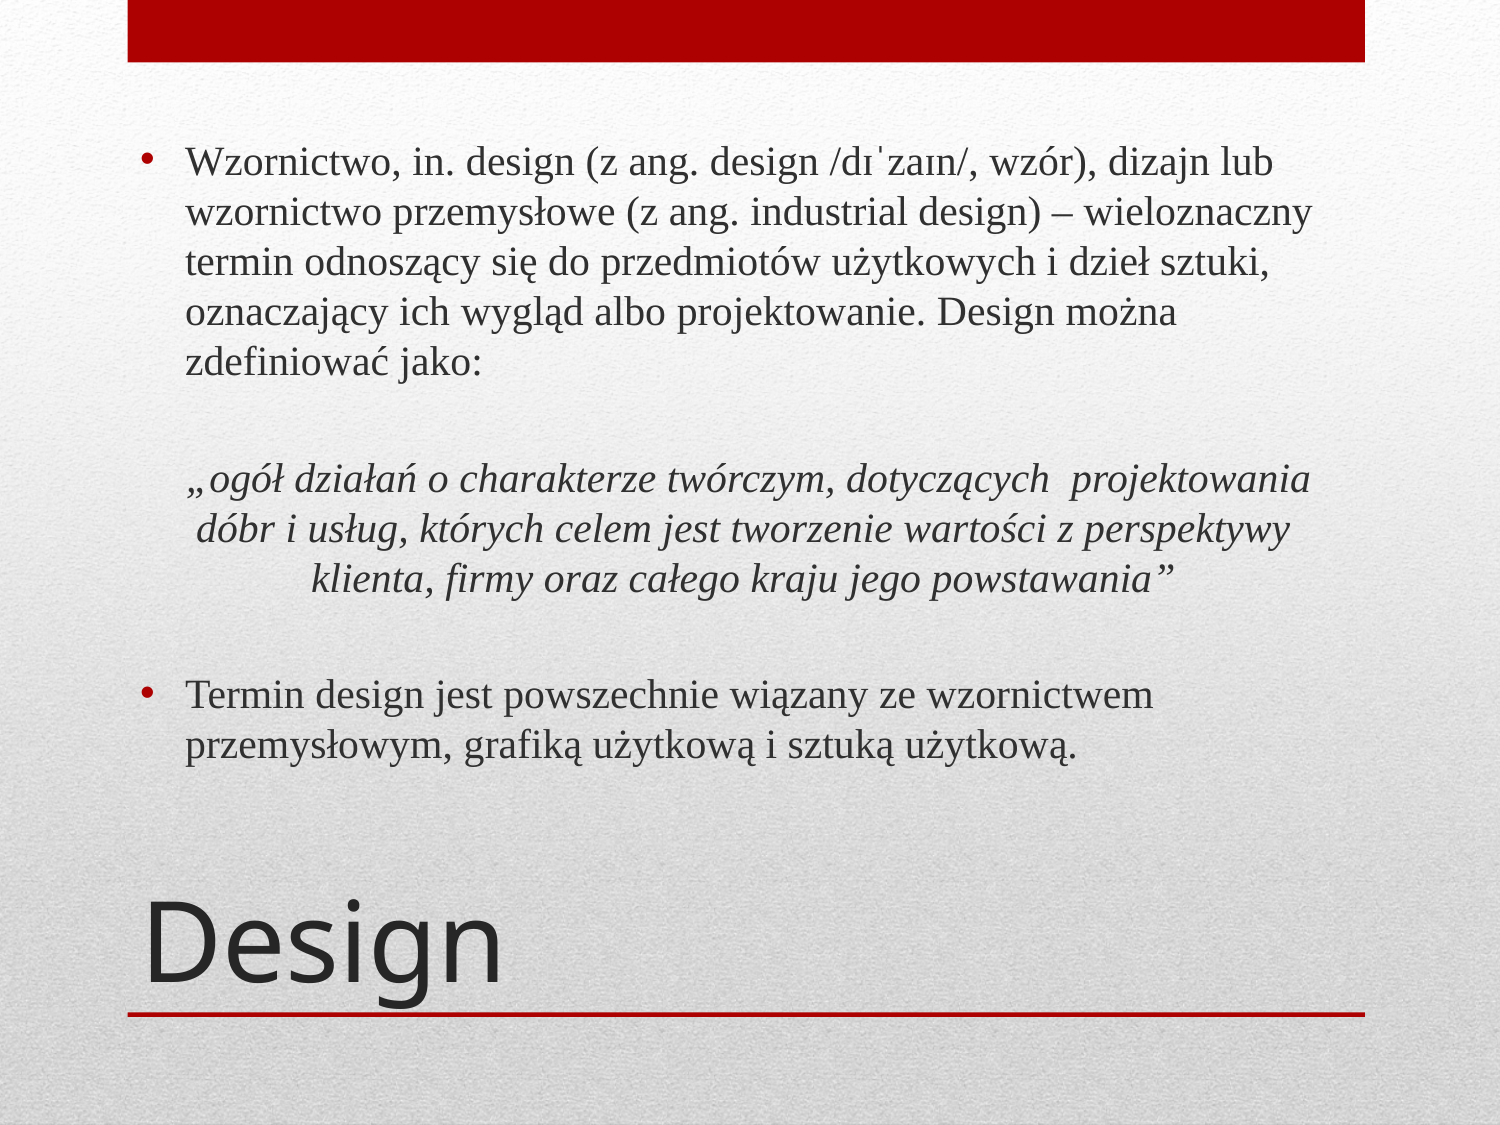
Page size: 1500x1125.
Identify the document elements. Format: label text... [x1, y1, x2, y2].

list Wzornictwo, in. design (z ang. design /dɪˈzaɪn/, wzór), dizajn lub wzornictwo przemysłowe (z ang. industrial design) – wieloznaczny termin odnoszący się do przedmiotów użytkowych i dzieł sztuki, oznaczający ich wygląd albo projektowanie. Design można zdefiniować jako: „ogół działań o charakterze twórczym, dotyczących projektowania dóbr i usług, których celem jest tworzenie wartości z perspektywy klienta, firmy oraz całego kraju jego powstawania” Termin design jest powszechnie wiązany ze wzornictwem przemysłowym, grafiką użytkową i sztuką użytkową. [125, 160, 1363, 799]
title Design [125, 799, 1238, 1013]
